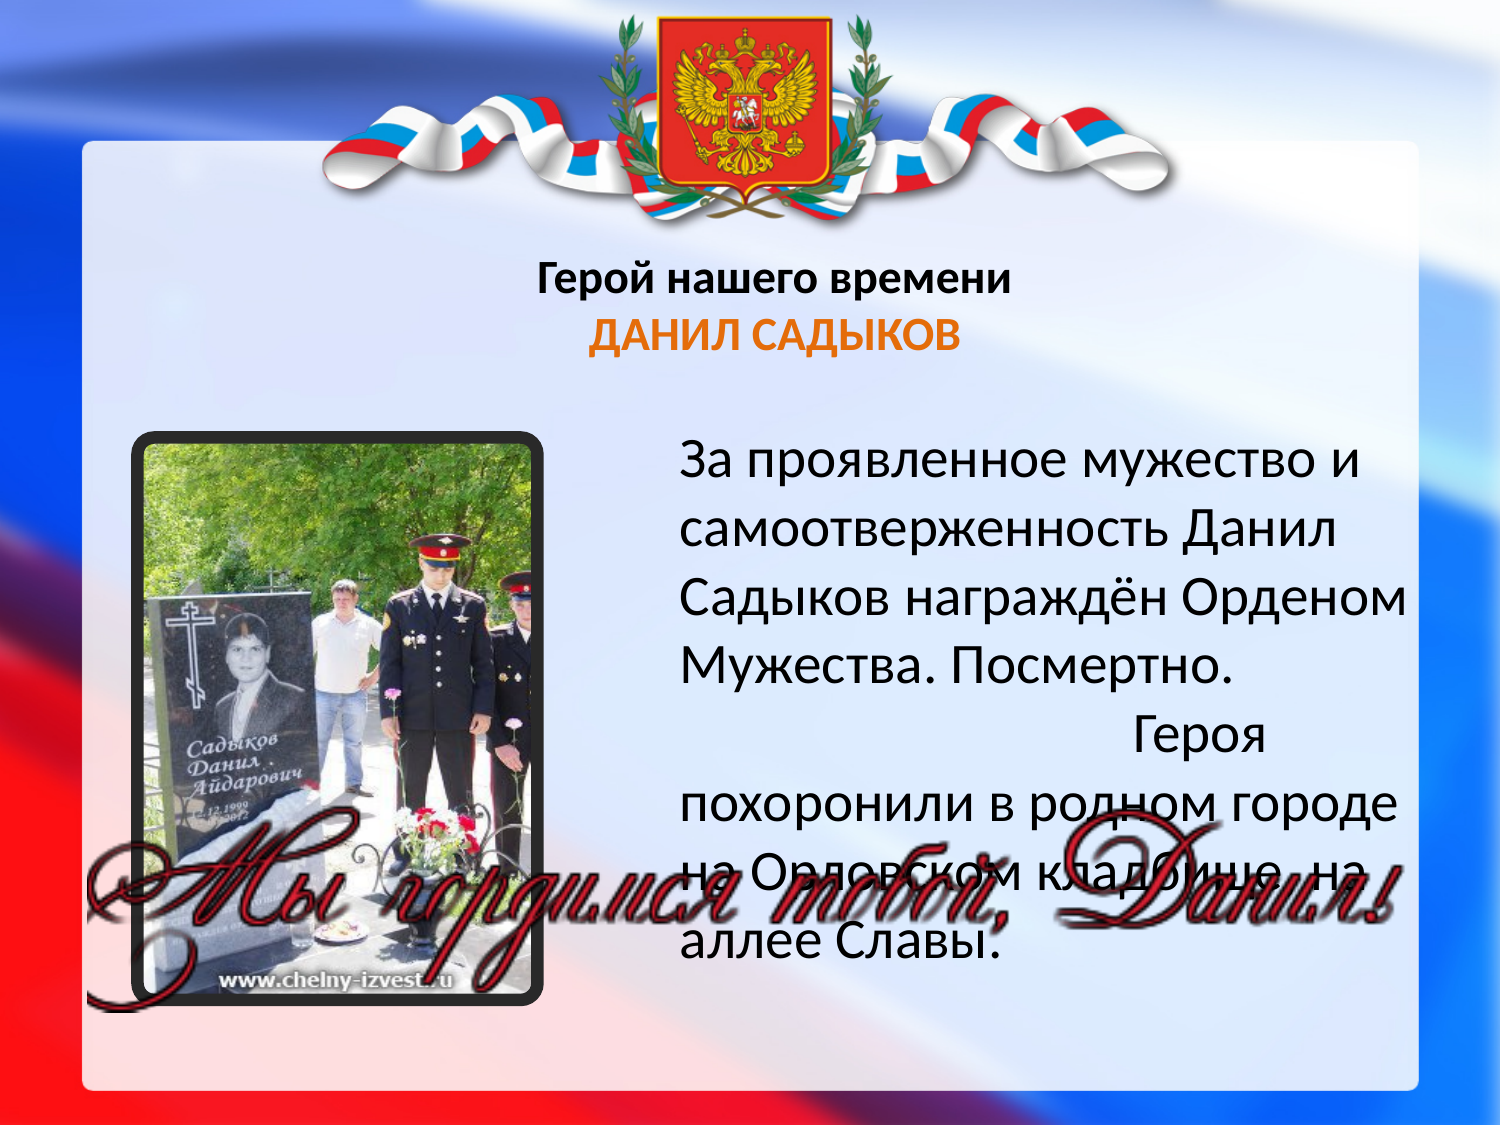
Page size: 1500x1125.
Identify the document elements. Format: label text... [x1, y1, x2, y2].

list За проявленное мужество и самоотверженность Данил Садыков награждён Орденом Мужества. Посмертно. Героя похоронили в родном городе на Орловском кладбище, на аллее Славы. [612, 425, 1425, 803]
text_box Герой нашего времени ДАНИЛ САДЫКОВ [99, 237, 1450, 425]
picture [0, 0, 1500, 1125]
